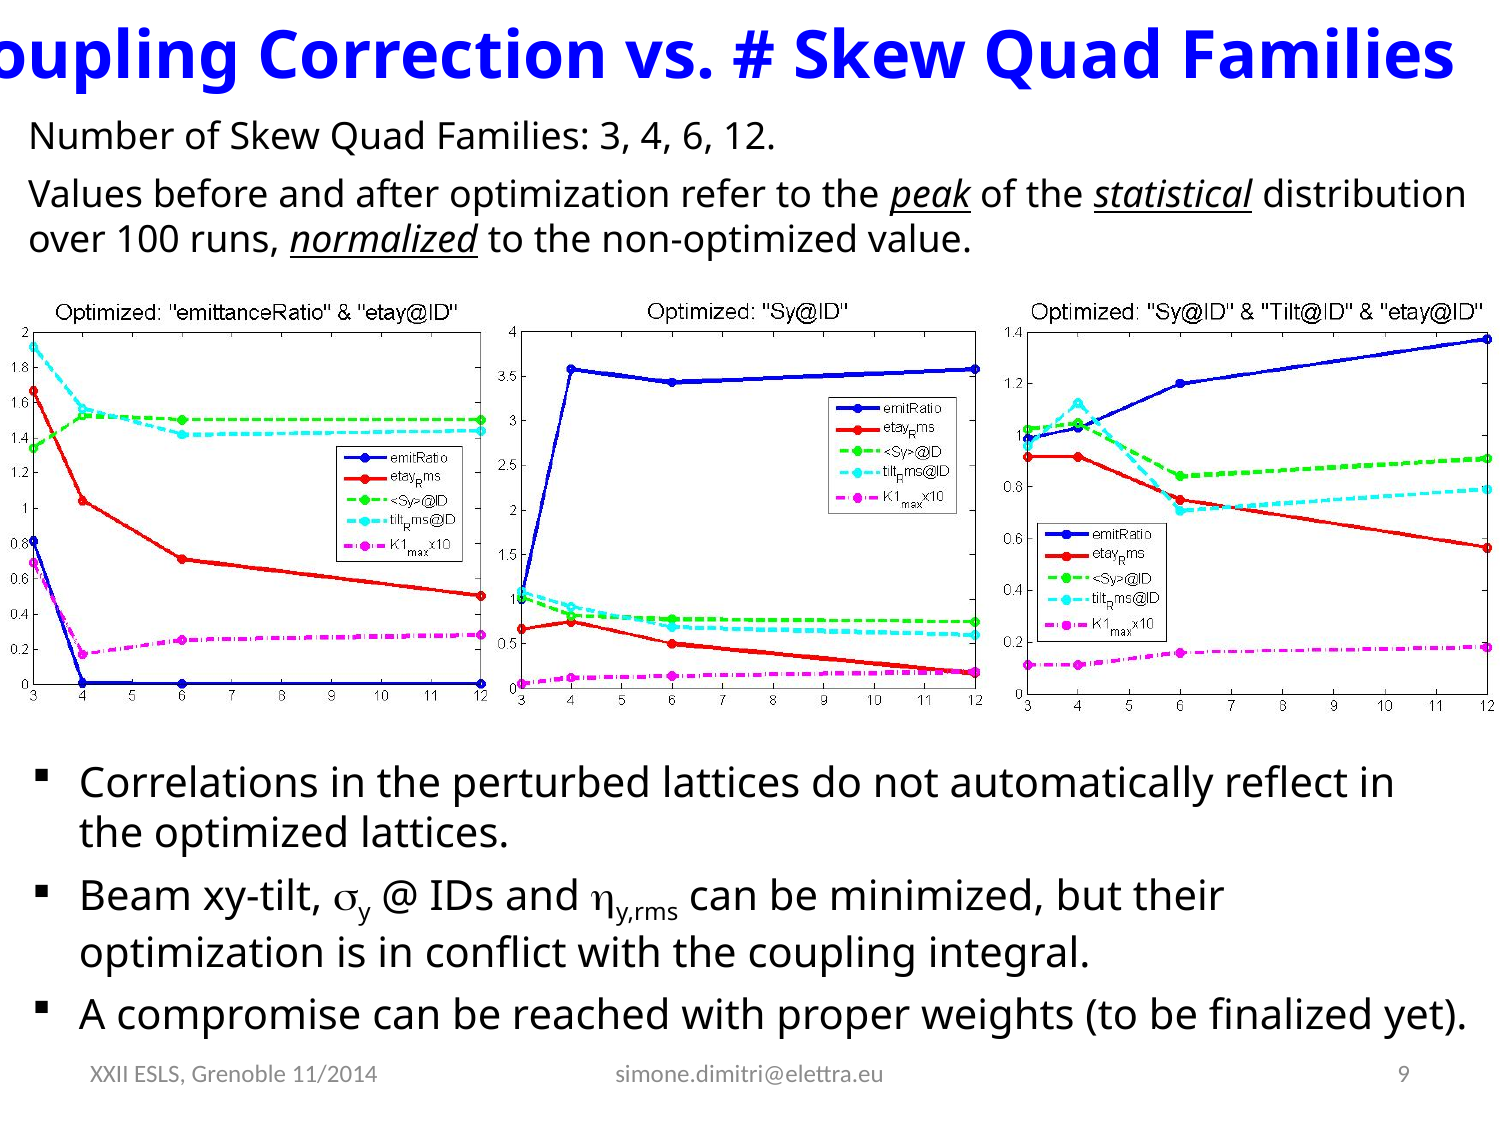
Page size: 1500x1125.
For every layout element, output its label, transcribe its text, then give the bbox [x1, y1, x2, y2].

slide_number 9 [1074, 1046, 1425, 1103]
picture [994, 297, 1500, 724]
footer simone.dimitri@elettra.eu [512, 1046, 988, 1103]
picture [1, 297, 991, 715]
text_box Coupling Correction vs. # Skew Quad Families [0, 4, 1473, 99]
text_box Correlations in the perturbed lattices do not automatically reflect in the optimized lattices. Beam xy-tilt, y @ IDs and y,rms can be minimized, but their optimization is in conflict with the coupling integral. A compromise can be reached with proper weights (to be finalized yet). [17, 748, 1485, 1046]
text_box Number of Skew Quad Families: 3, 4, 6, 12. Values before and after optimization refer to the peak of the statistical distribution over 100 runs, normalized to the non-optimized value. [13, 105, 1500, 268]
slide_number XXII ESLS, Grenoble 11/2014 [75, 1046, 425, 1103]
